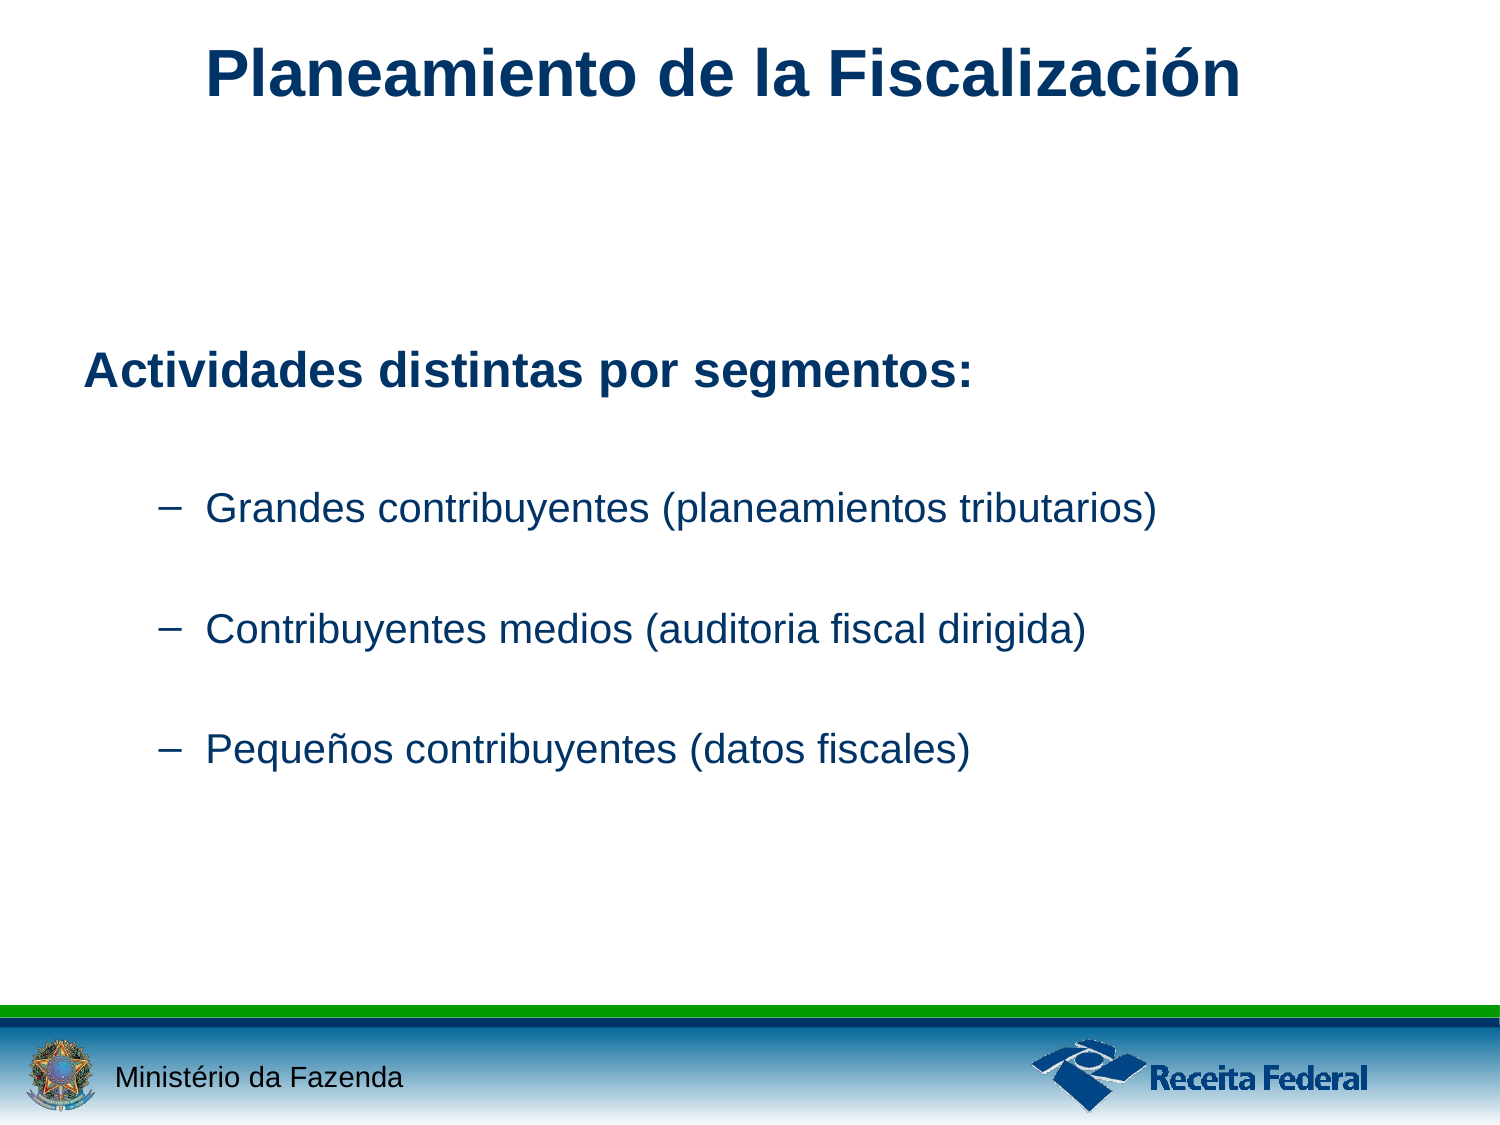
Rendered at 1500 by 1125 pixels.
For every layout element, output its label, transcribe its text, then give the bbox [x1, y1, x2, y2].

text_box Actividades distintas por segmentos: [81, 344, 1313, 399]
text_box [1029, 1037, 1149, 1117]
text_box – [156, 483, 191, 530]
text_box Pequeños contribuyentes (datos fiscales) [203, 727, 1238, 774]
text_box Contribuyentes medios (auditoria fiscal dirigida) [203, 606, 1261, 651]
text_box [0, 1017, 1500, 1028]
text_box [0, 1005, 1500, 1011]
text_box [1146, 1058, 1375, 1098]
text_box Planeamiento de la Fiscalización [203, 39, 1288, 111]
text_box Grandes contribuyentes (planeamientos tributarios) [203, 485, 1225, 532]
text_box Ministério da Fazenda [112, 1061, 409, 1095]
text_box – [156, 725, 191, 771]
text_box – [156, 604, 191, 651]
text_box [0, 1011, 1500, 1017]
text_box [24, 1025, 97, 1125]
